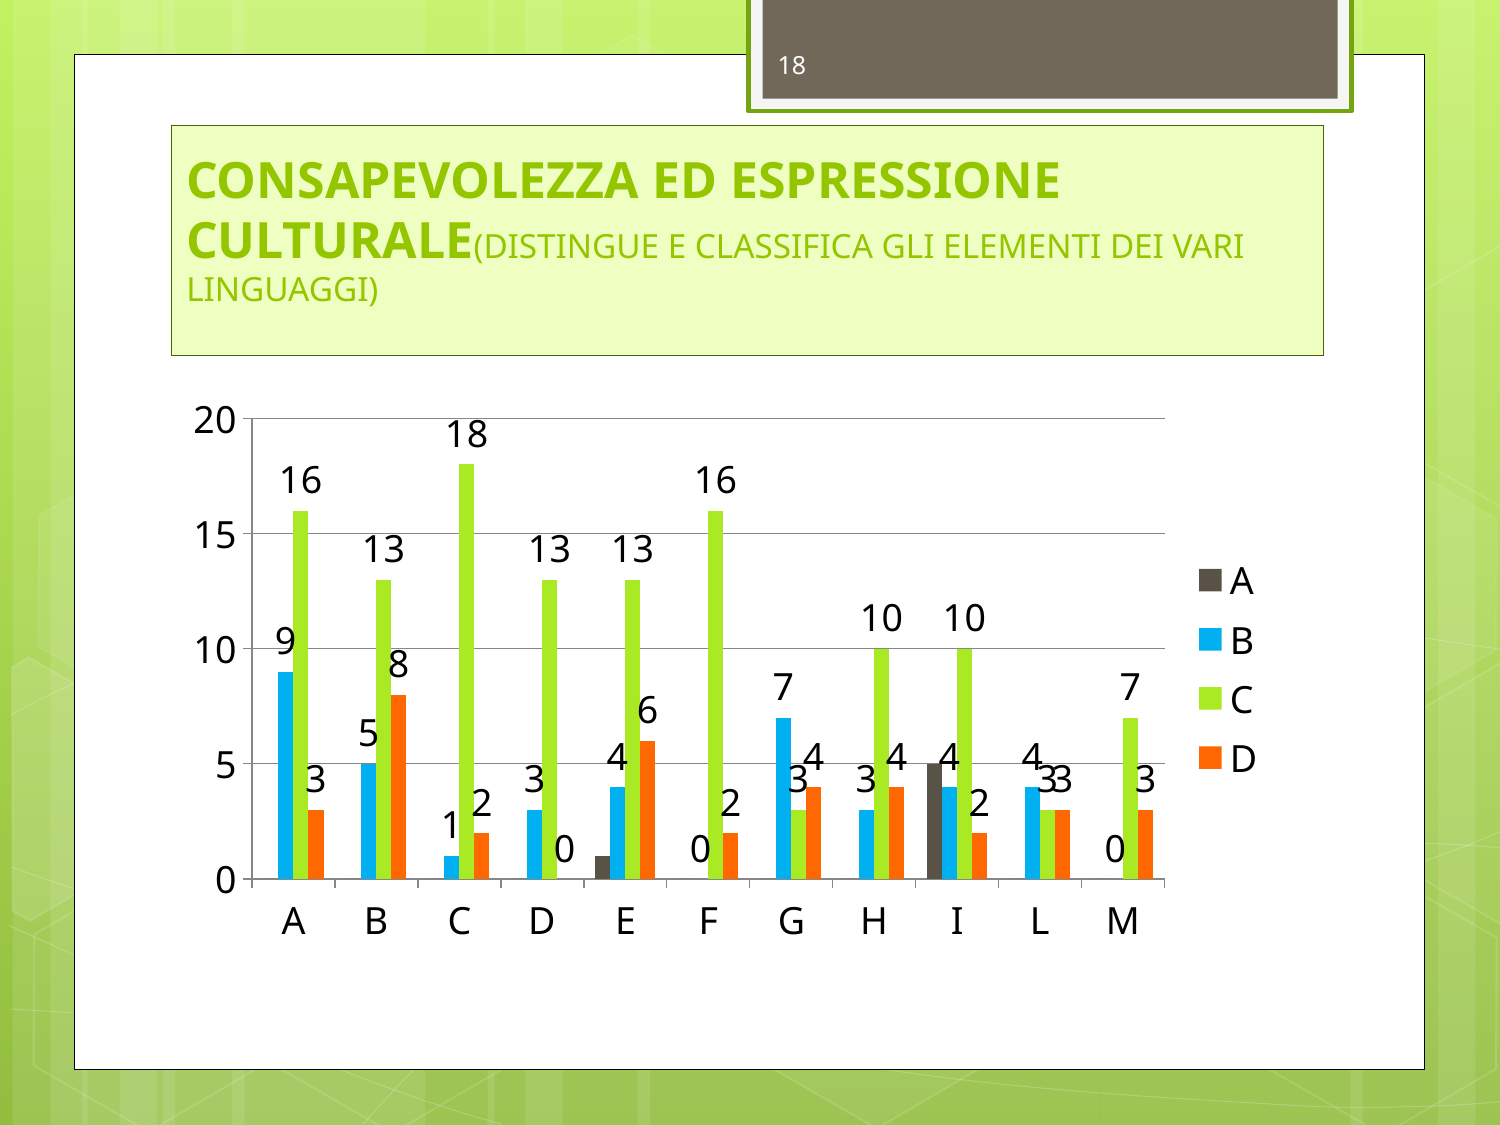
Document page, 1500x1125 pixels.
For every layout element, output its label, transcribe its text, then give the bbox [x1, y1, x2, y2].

chart [170, 380, 1284, 957]
slide_number 18 [762, 36, 982, 97]
title CONSAPEVOLEZZA ED ESPRESSIONE CULTURALE(DISTINGUE E CLASSIFICA GLI ELEMENTI DEI VARI LINGUAGGI) [171, 125, 1324, 356]
